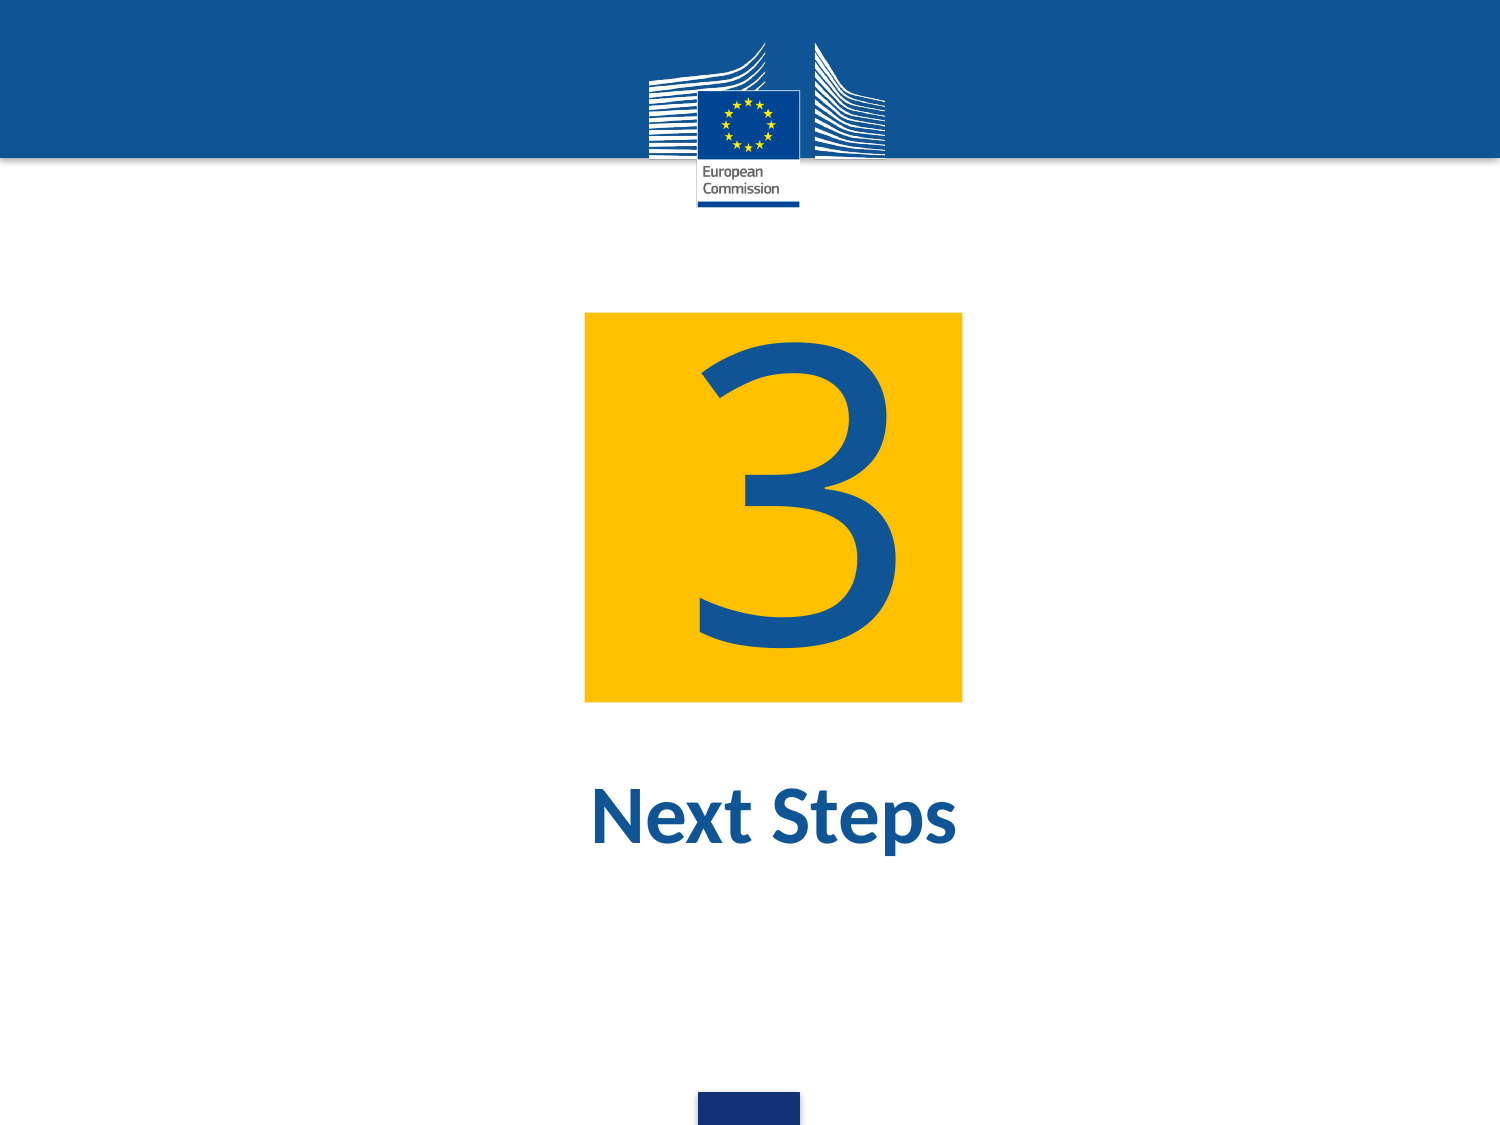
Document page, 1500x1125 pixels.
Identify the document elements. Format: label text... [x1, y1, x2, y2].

picture [649, 42, 885, 208]
text_box [584, 312, 667, 703]
text_box 3 [667, 220, 1004, 735]
title Next Steps [144, 732, 1495, 887]
